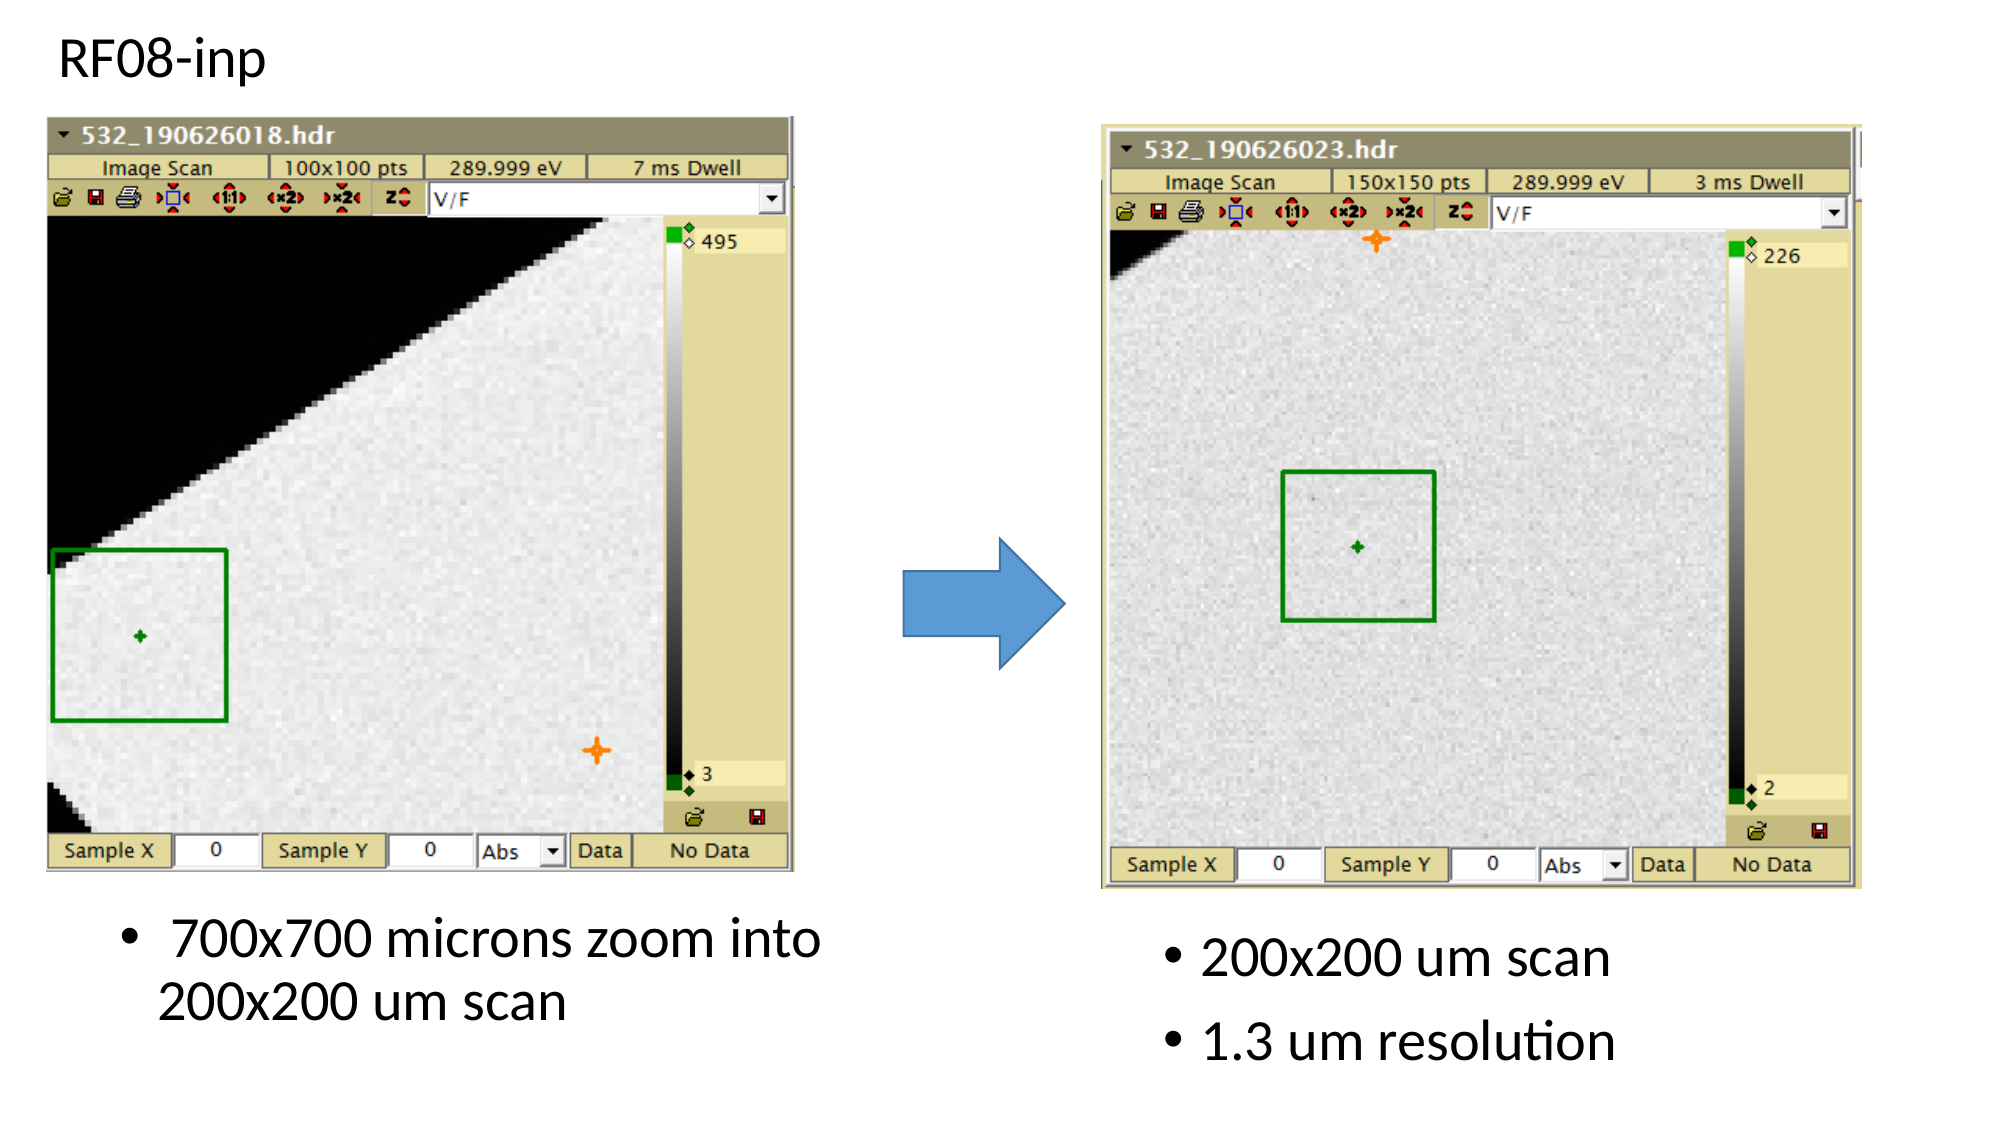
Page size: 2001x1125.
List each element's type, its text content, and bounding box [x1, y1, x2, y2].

text_box RF08-inp [43, 19, 310, 128]
text_box [1142, 898, 1942, 1125]
picture [46, 116, 795, 872]
list 700x700 microns zoom into 200x200 um scan [104, 899, 904, 1125]
text_box 200x200 um scan 1.3 um resolution [1148, 919, 1948, 1125]
picture [1100, 124, 1862, 889]
text_box [902, 536, 1067, 671]
